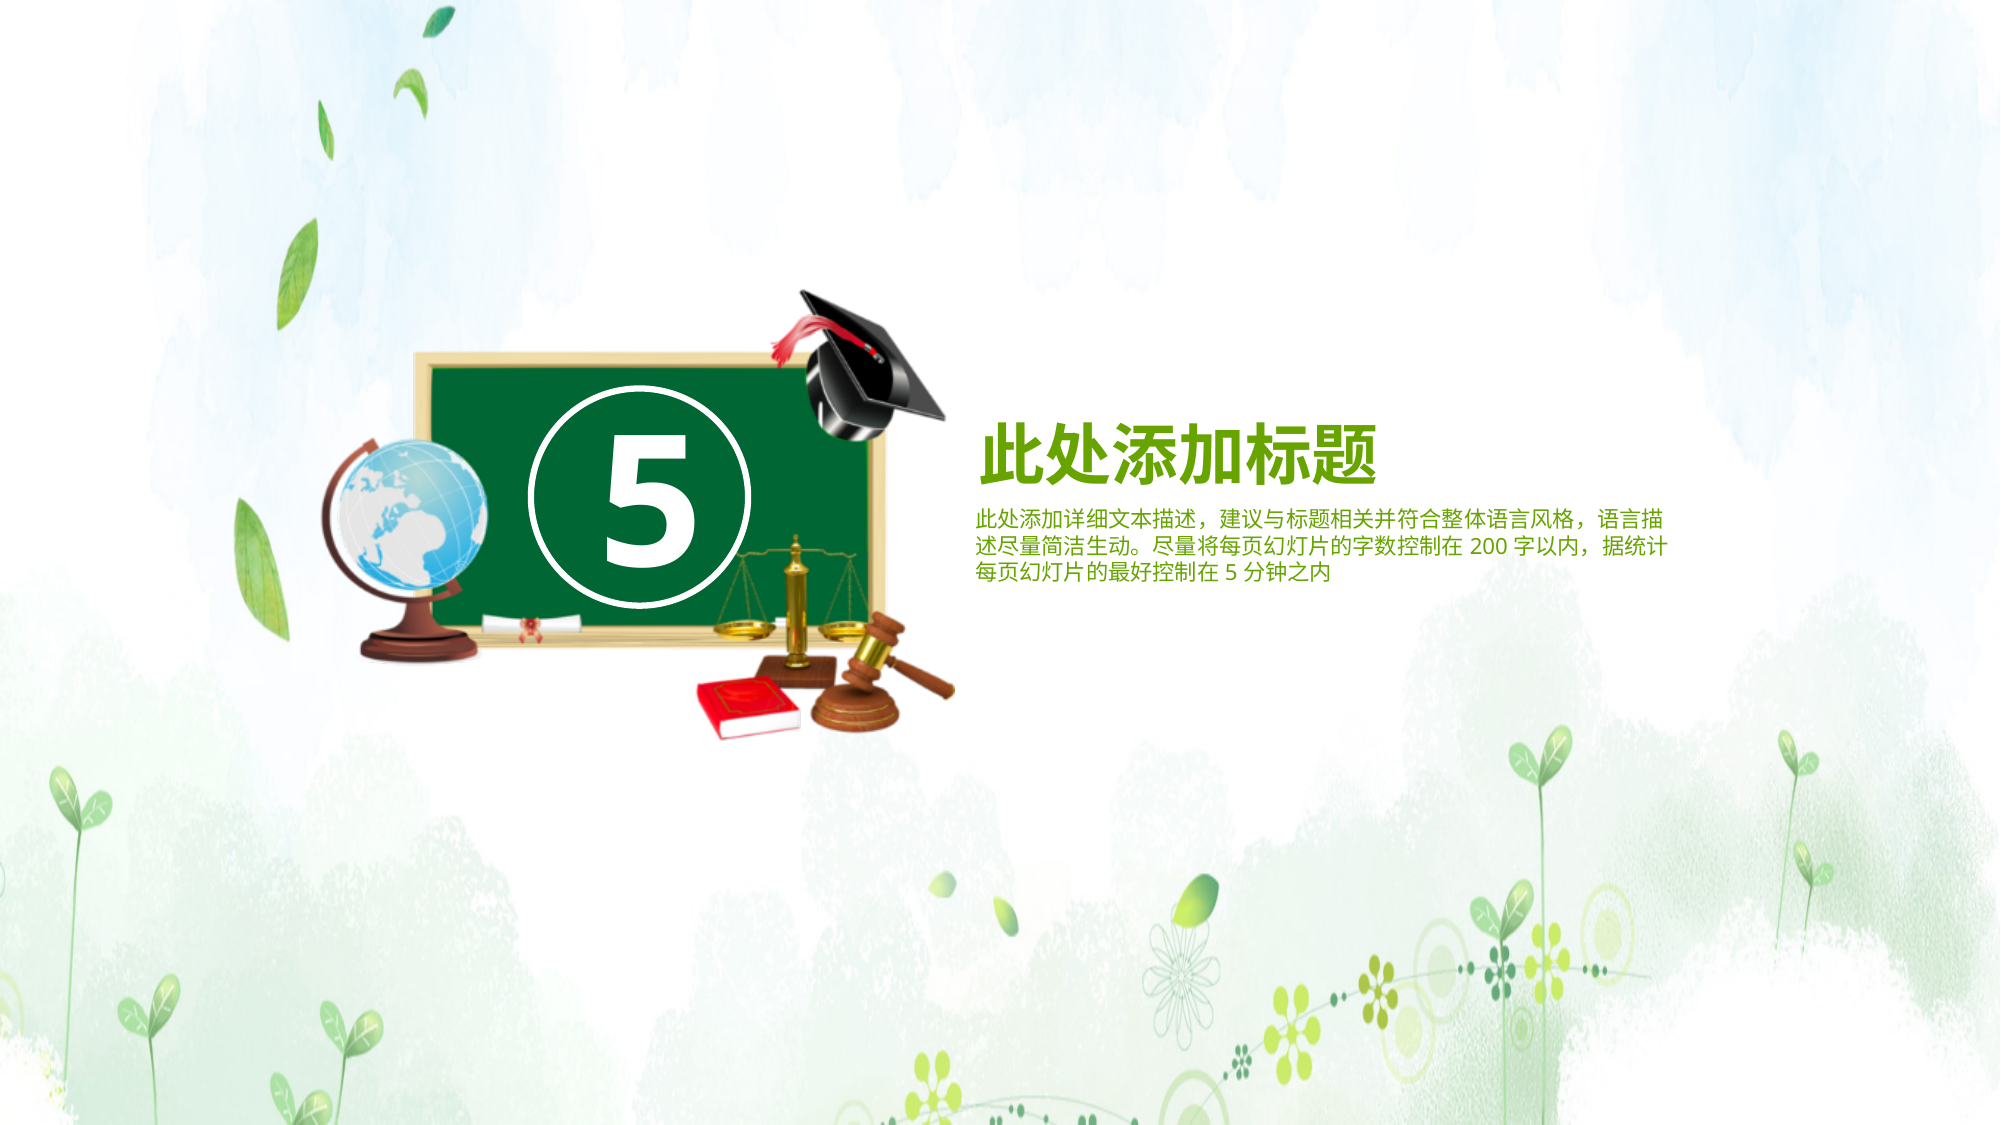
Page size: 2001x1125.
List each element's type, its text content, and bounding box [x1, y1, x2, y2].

text_box 此处添加标题 [963, 405, 1394, 500]
text_box 此处添加详细文本描述，建议与标题相关并符合整体语言风格，语言描述尽量简洁生动。尽量将每页幻灯片的字数控制在200字以内，据统计每页幻灯片的最好控制在5分钟之内 [974, 505, 1671, 586]
picture [0, 0, 2001, 1125]
